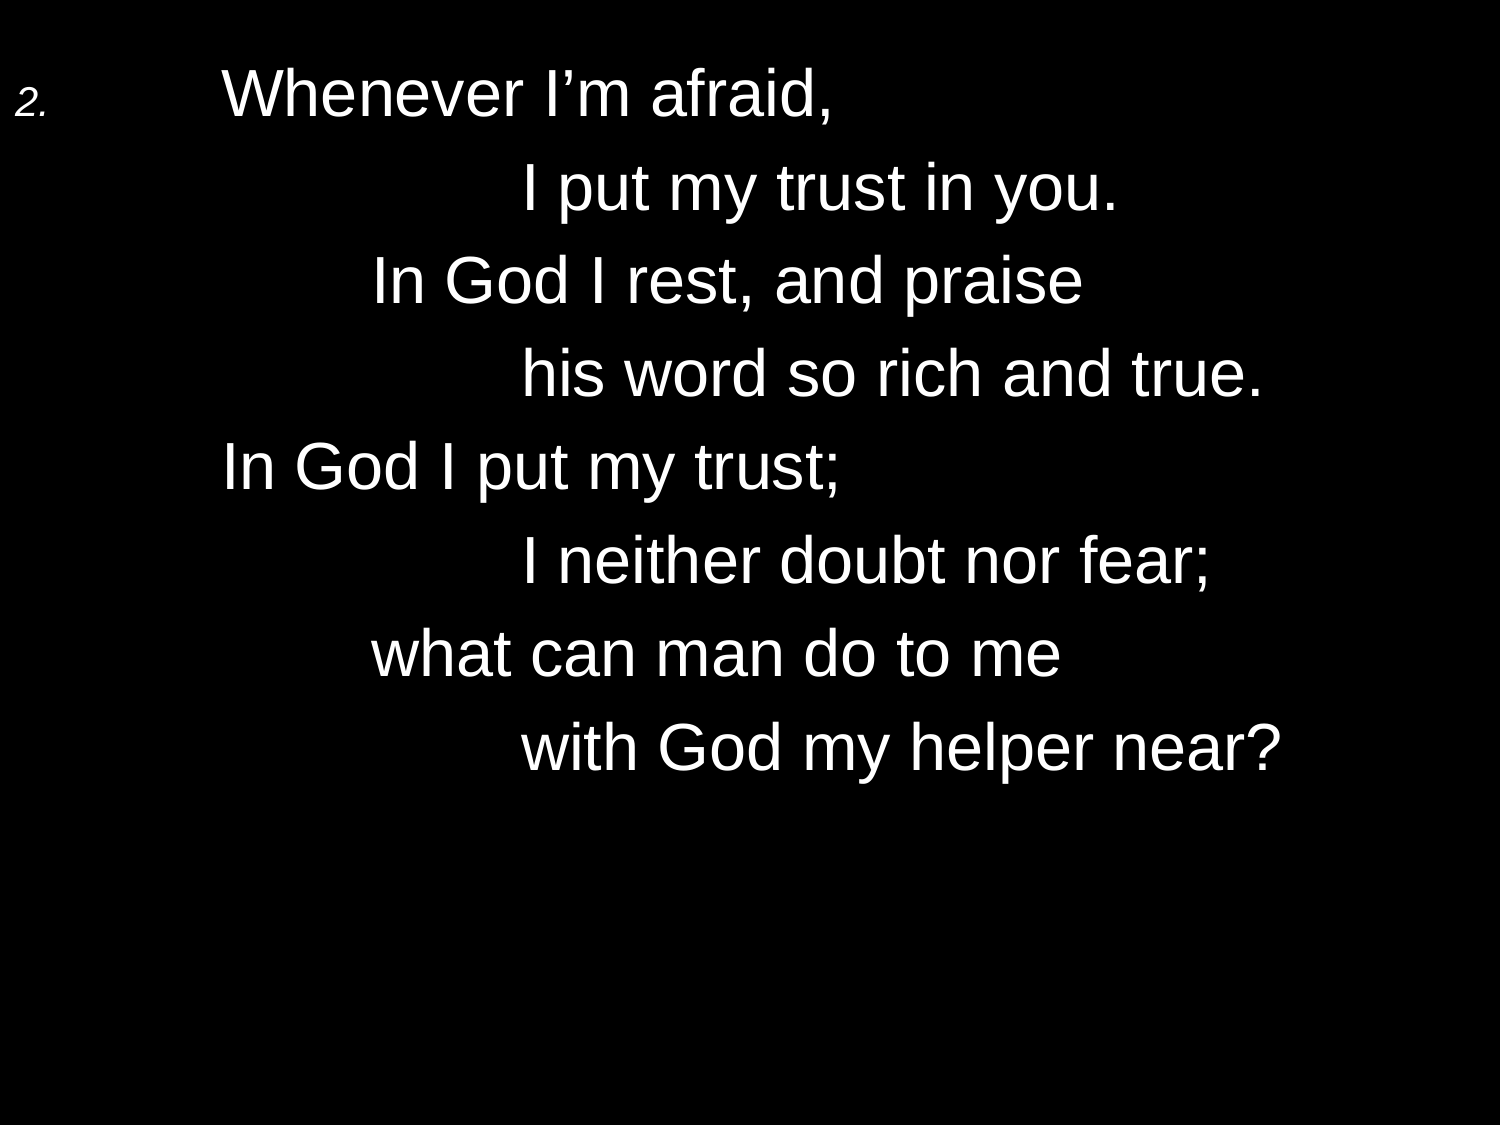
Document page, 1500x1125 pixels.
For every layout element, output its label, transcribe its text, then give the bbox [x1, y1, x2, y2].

list 2. Whenever I’m afraid, I put my trust in you. In God I rest, and praise his word so rich and true. In God I put my trust; I neither doubt nor fear; what can man do to me with God my helper near? [0, 42, 1500, 1047]
